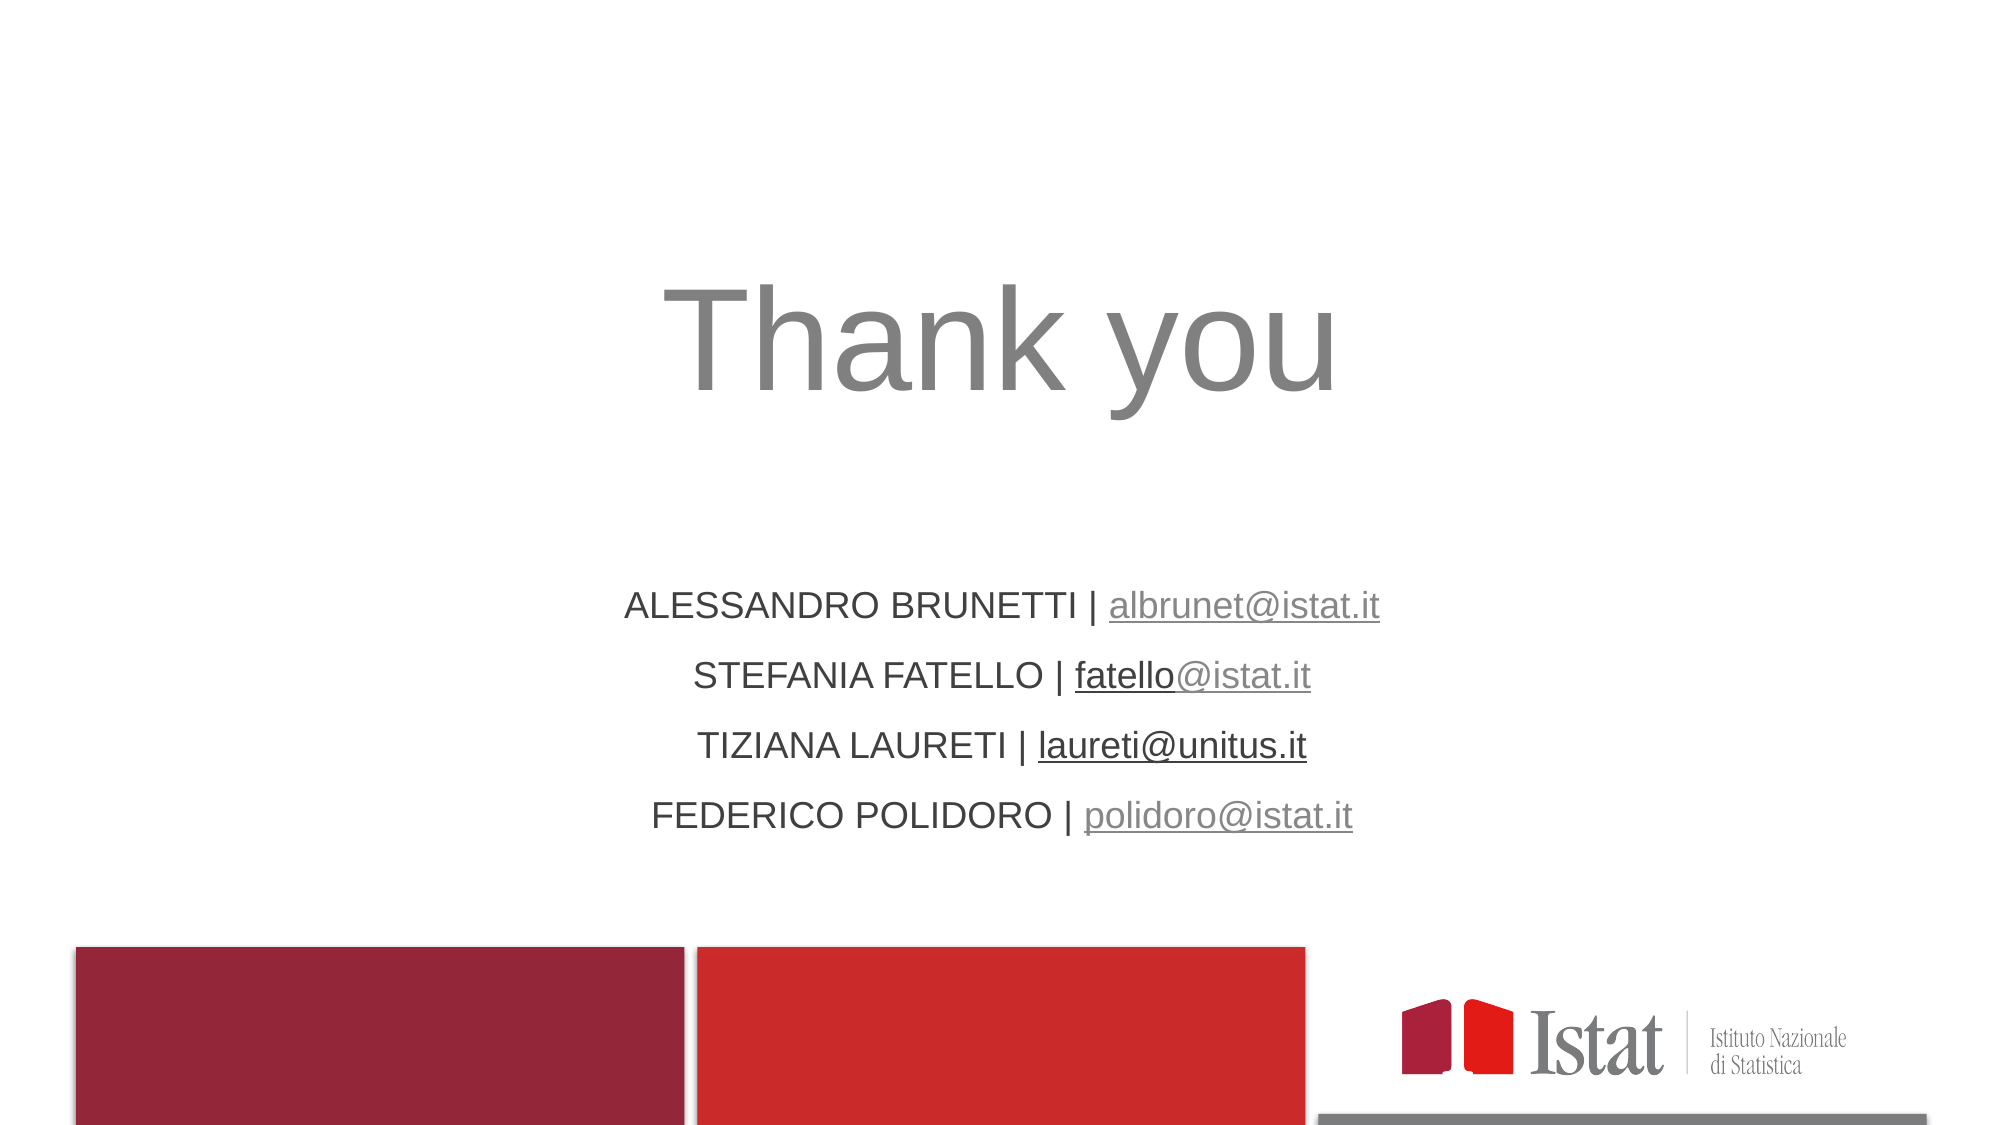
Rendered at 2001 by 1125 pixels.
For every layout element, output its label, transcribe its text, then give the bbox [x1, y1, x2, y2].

title Thank you [76, 181, 1927, 484]
list ALESSANDRO BRUNETTI | albrunet@istat.it STEFANIA FATELLO | fatello@istat.it TIZIANA LAURETI | laureti@unitus.it FEDERICO POLIDORO | polidoro@istat.it [540, 574, 1464, 914]
picture [1402, 999, 1846, 1076]
